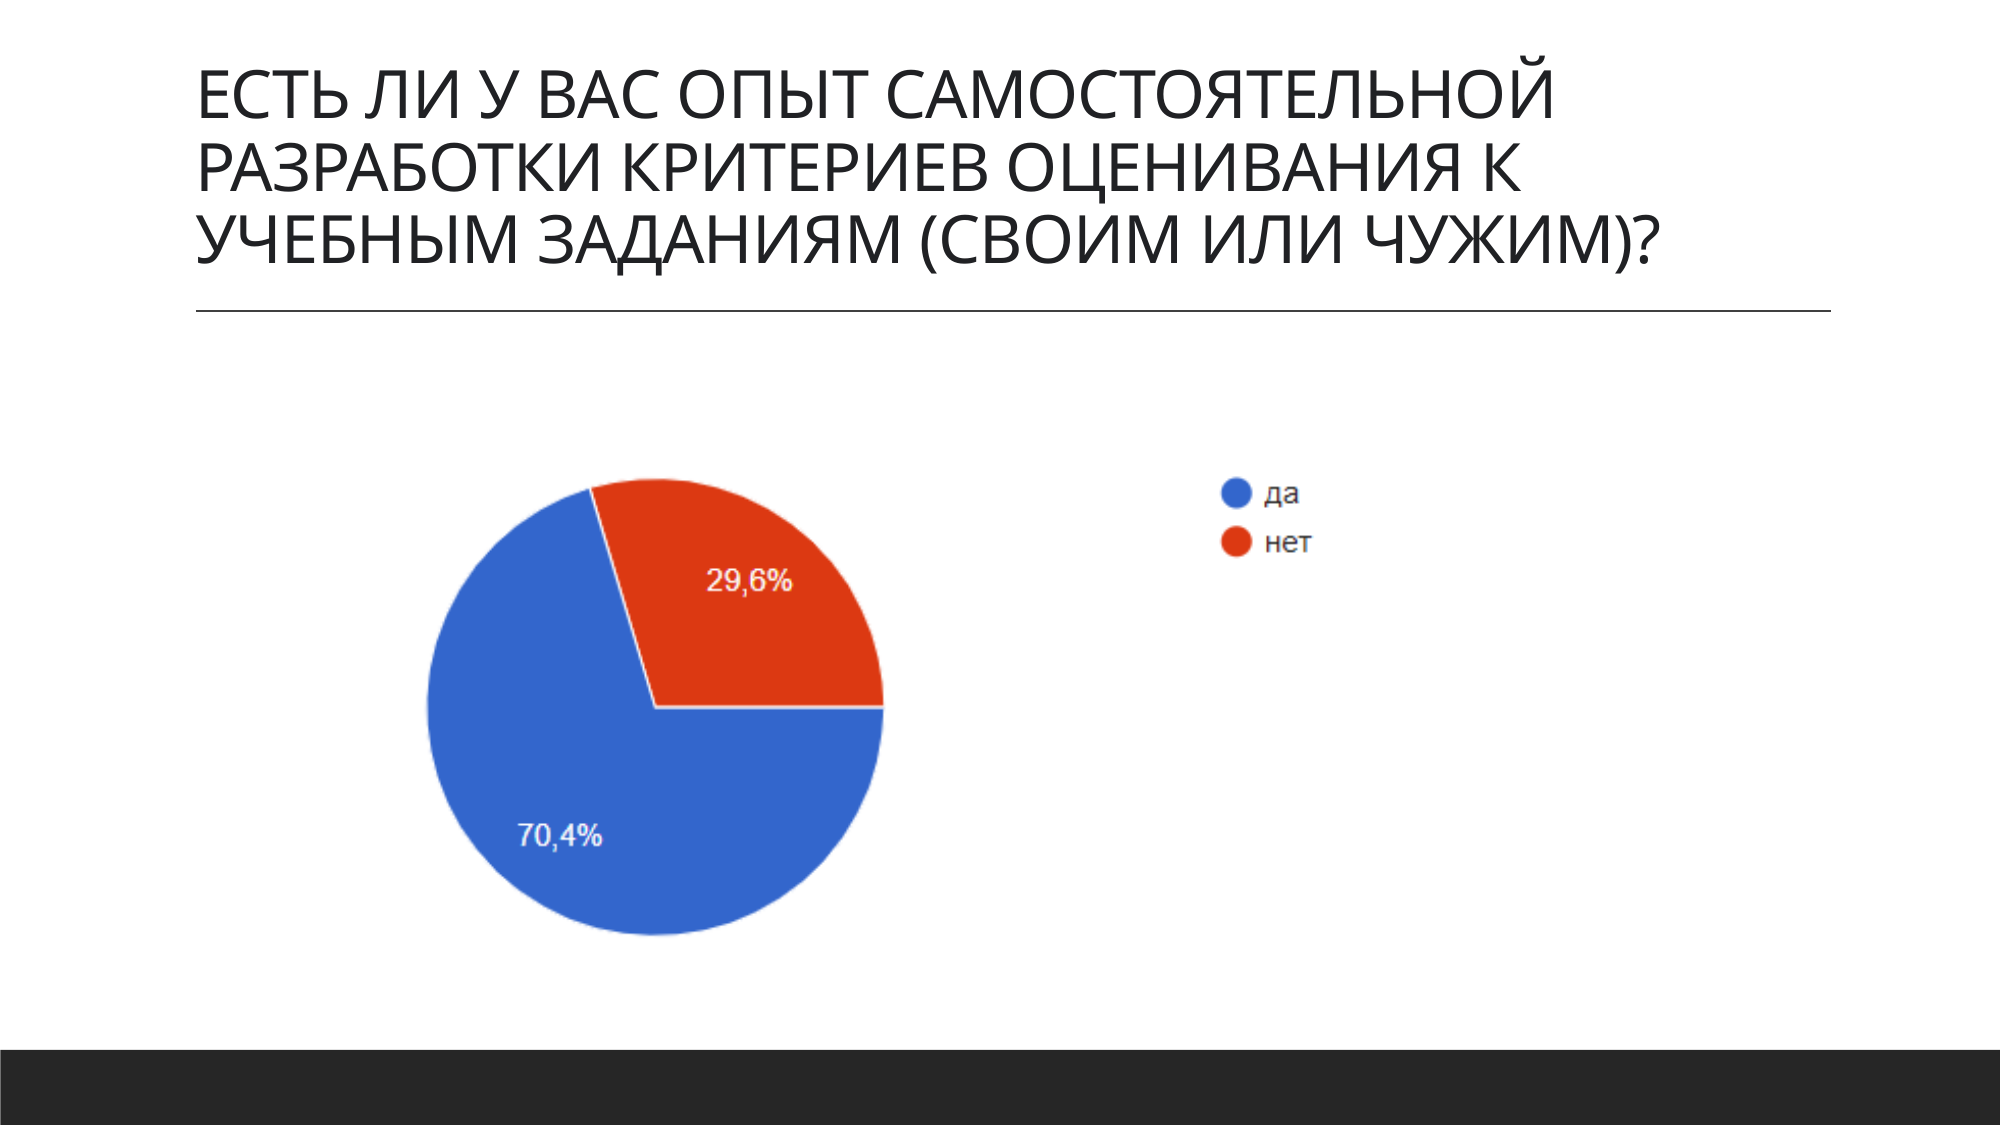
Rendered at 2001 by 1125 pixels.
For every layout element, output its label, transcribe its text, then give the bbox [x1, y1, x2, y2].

title ЕСТЬ ЛИ У ВАС ОПЫТ САМОСТОЯТЕЛЬНОЙ РАЗРАБОТКИ КРИТЕРИЕВ ОЦЕНИВАНИЯ К УЧЕБНЫМ ЗАДАНИЯМ (СВОИМ ИЛИ ЧУЖИМ)? [180, 47, 1830, 285]
picture [233, 364, 1773, 1024]
